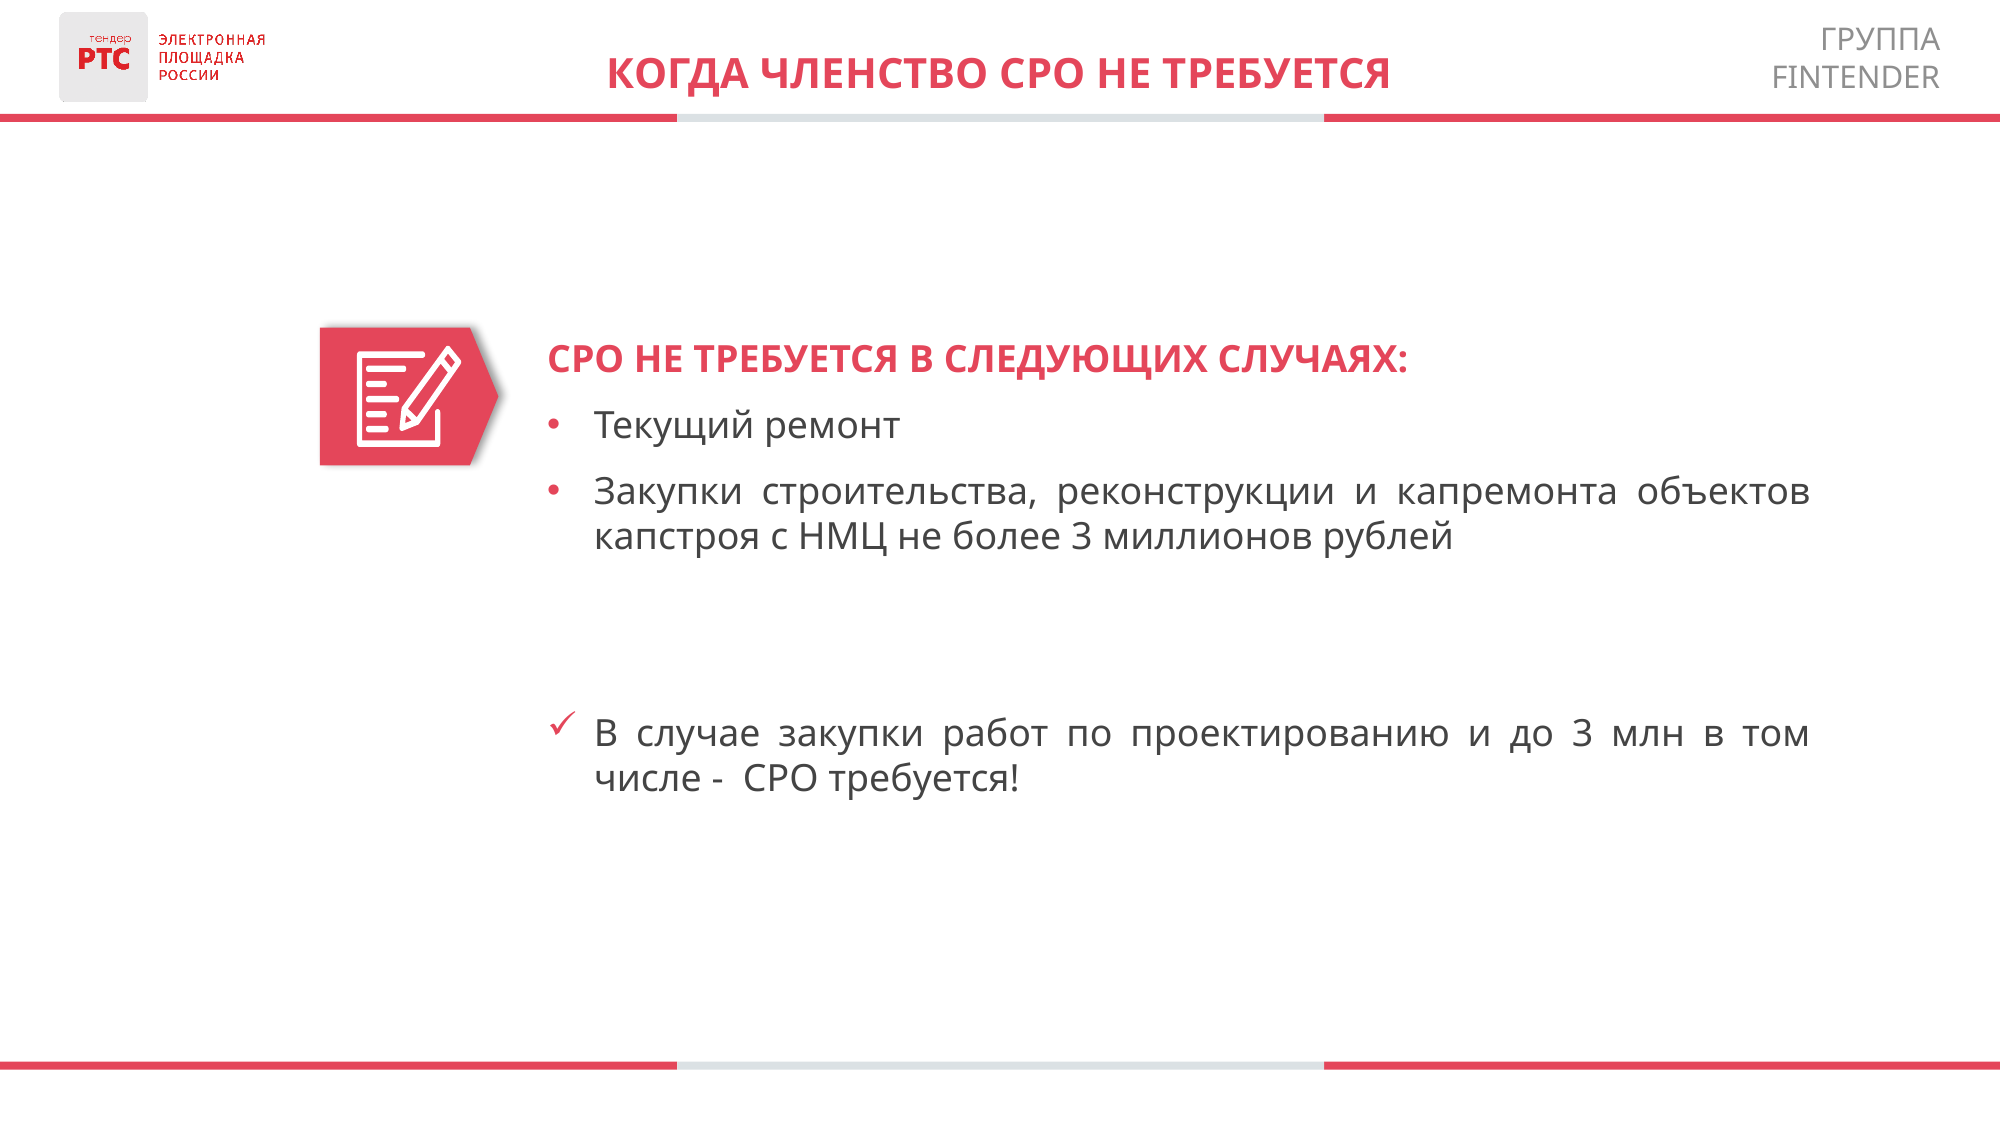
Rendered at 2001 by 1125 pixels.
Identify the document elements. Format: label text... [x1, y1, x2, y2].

title Когда членство сро не требуется [321, 18, 1678, 133]
text_box [399, 345, 462, 431]
text_box [319, 327, 499, 466]
text_box [356, 351, 441, 447]
picture [59, 12, 265, 102]
text_box СРО не требуется в следующих случаях: Текущий ремонт Закупки строительства, реконструкции и капремонта объектов капстроя с НМЦ не более 3 миллионов рублей В случае закупки работ по проектированию и до 3 млн в том числе - СРО требуется! [532, 327, 1827, 807]
